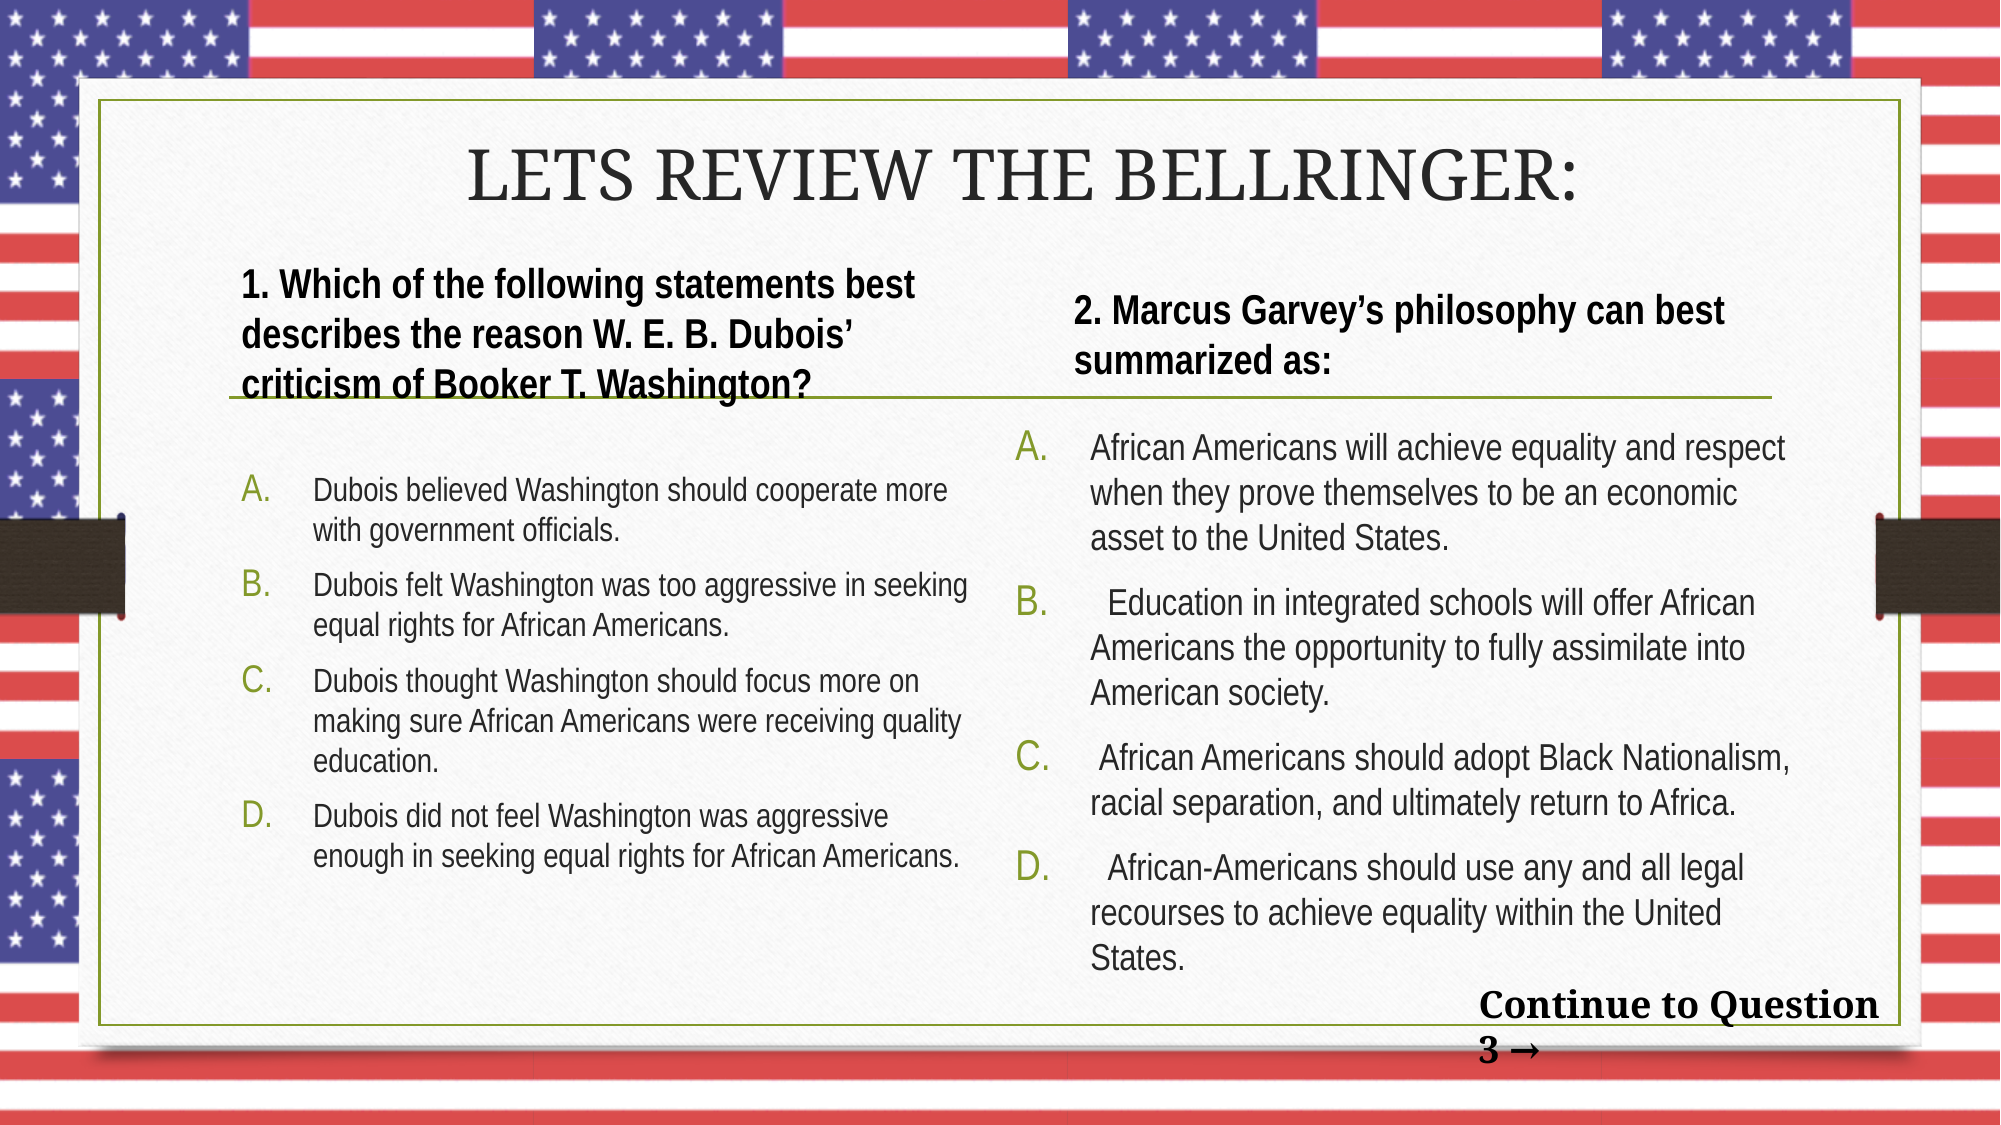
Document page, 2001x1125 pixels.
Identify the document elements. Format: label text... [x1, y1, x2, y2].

picture [0, 0, 2001, 1125]
list African Americans will achieve equality and respect when they prove themselves to be an economic asset to the United States. Education in integrated schools will offer African Americans the opportunity to fully assimilate into American society. African Americans should adopt Black Nationalism, racial separation, and ultimately return to Africa. African-Americans should use any and all legal recourses to achieve equality within the United States. [1000, 415, 1833, 920]
list 2. Marcus Garvey’s philosophy can best summarized as: [1058, 295, 1833, 391]
list Dubois believed Washington should cooperate more with government officials. Dubois felt Washington was too aggressive in seeking equal rights for African Americans. Dubois thought Washington should focus more on making sure African Americans were receiving quality education. Dubois did not feel Washington was aggressive enough in seeking equal rights for African Americans. [226, 460, 1000, 893]
text_box Continue to Question 3 → [1463, 974, 1921, 1079]
title LETS REVIEW THE BELLRINGER: [226, 122, 1802, 223]
list 1. Which of the following statements best describes the reason W. E. B. Dubois’ criticism of Booker T. Washington? [226, 319, 1001, 415]
